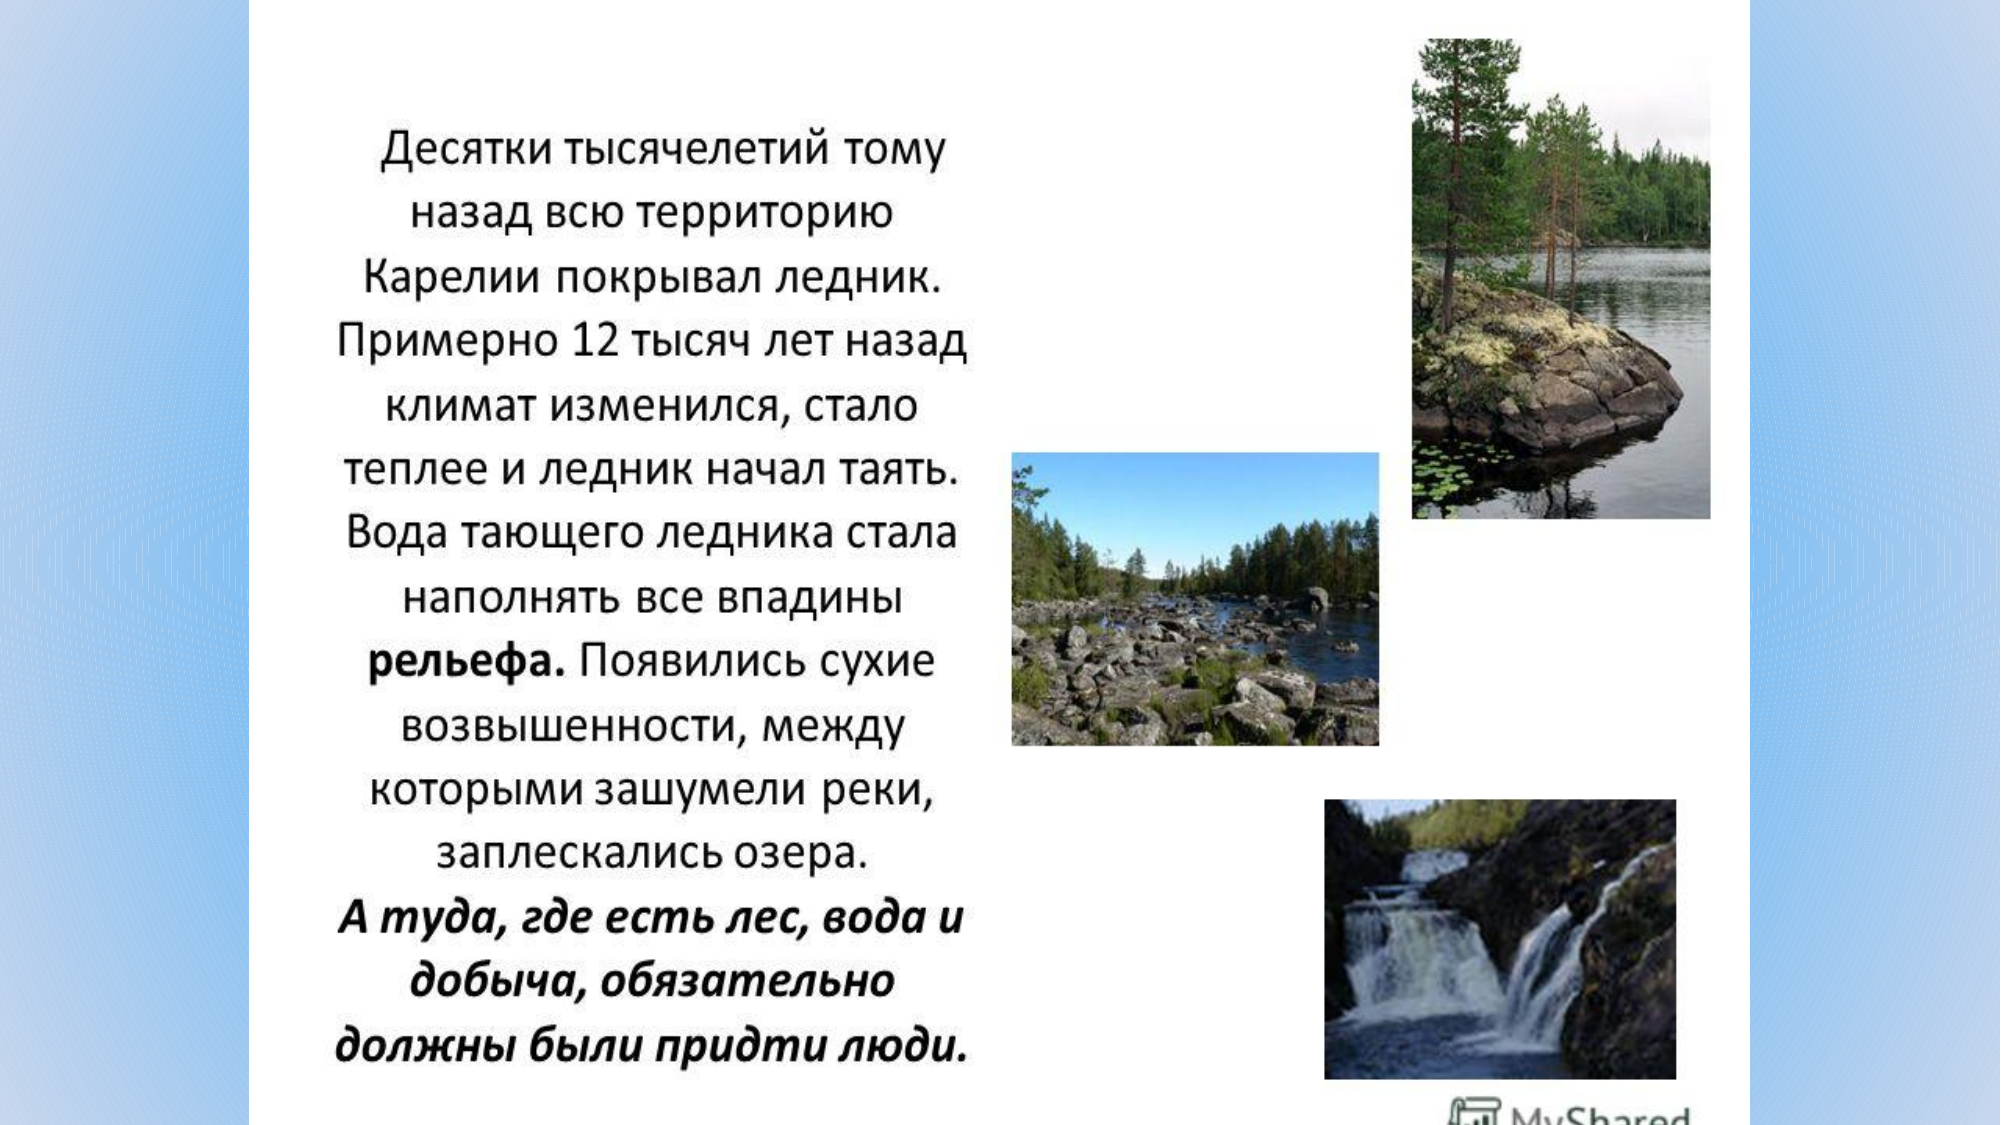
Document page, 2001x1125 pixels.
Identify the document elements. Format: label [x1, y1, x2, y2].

picture [249, 0, 1750, 1125]
